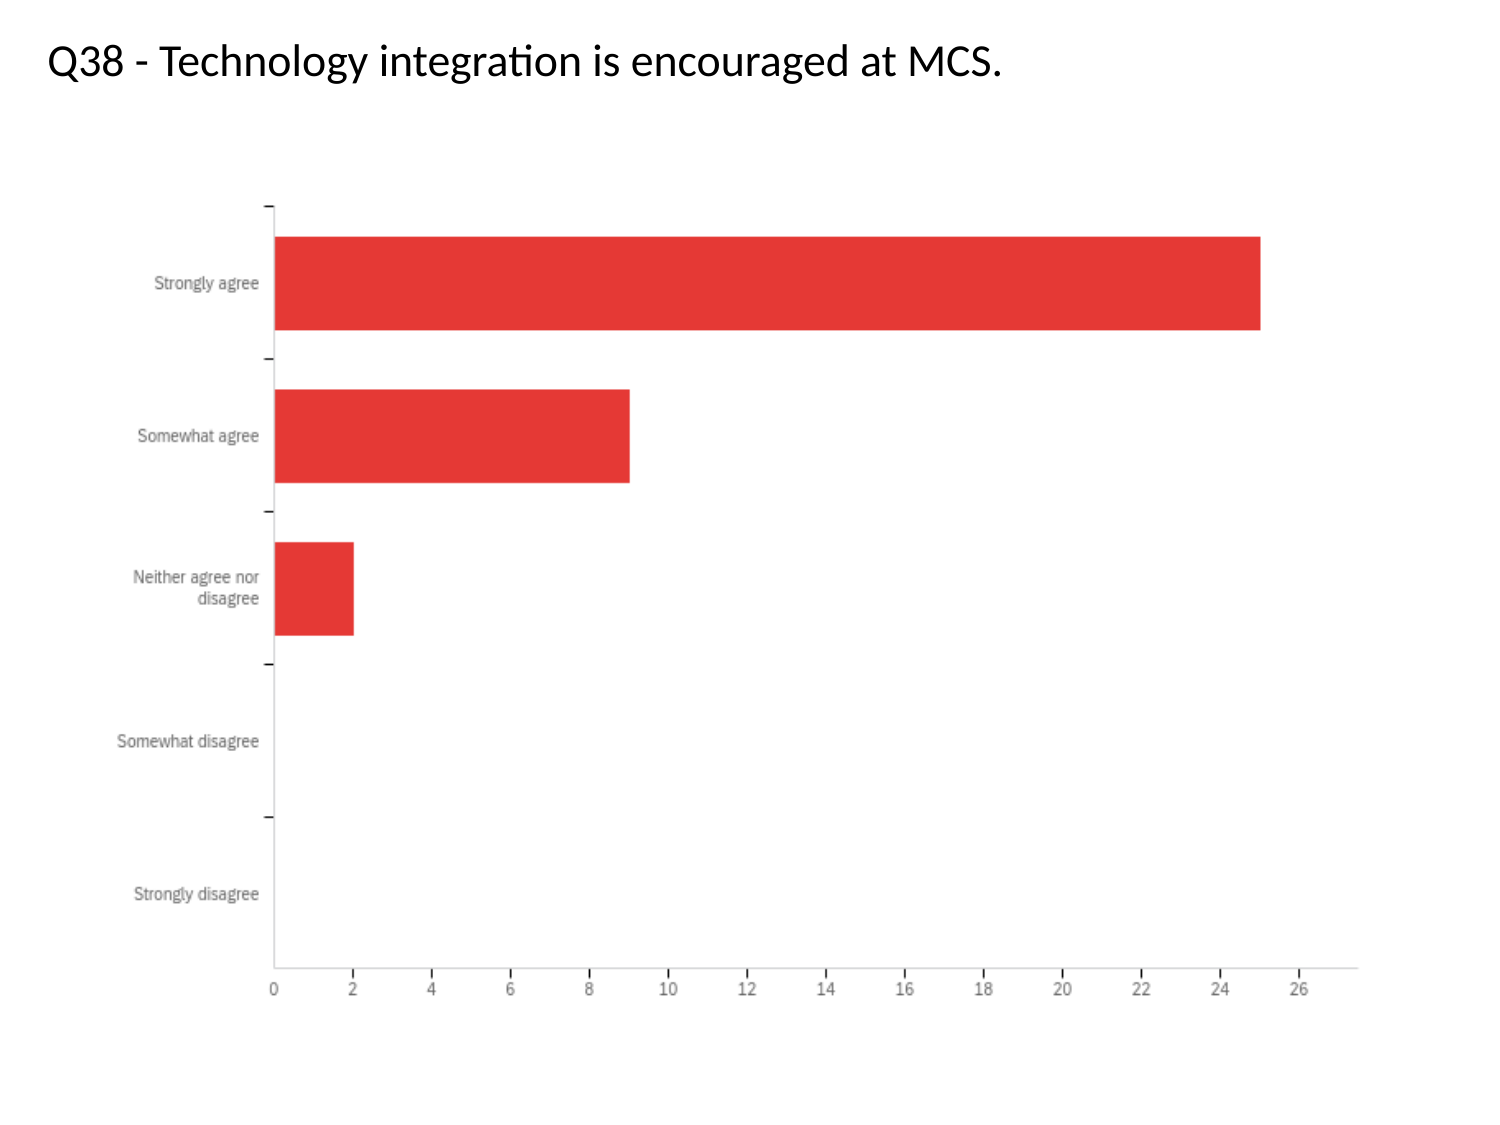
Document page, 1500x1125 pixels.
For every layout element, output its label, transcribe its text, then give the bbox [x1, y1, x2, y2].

text_box Q38 - Technology integration is encouraged at MCS. [32, 22, 1383, 84]
picture [93, 196, 1407, 1018]
